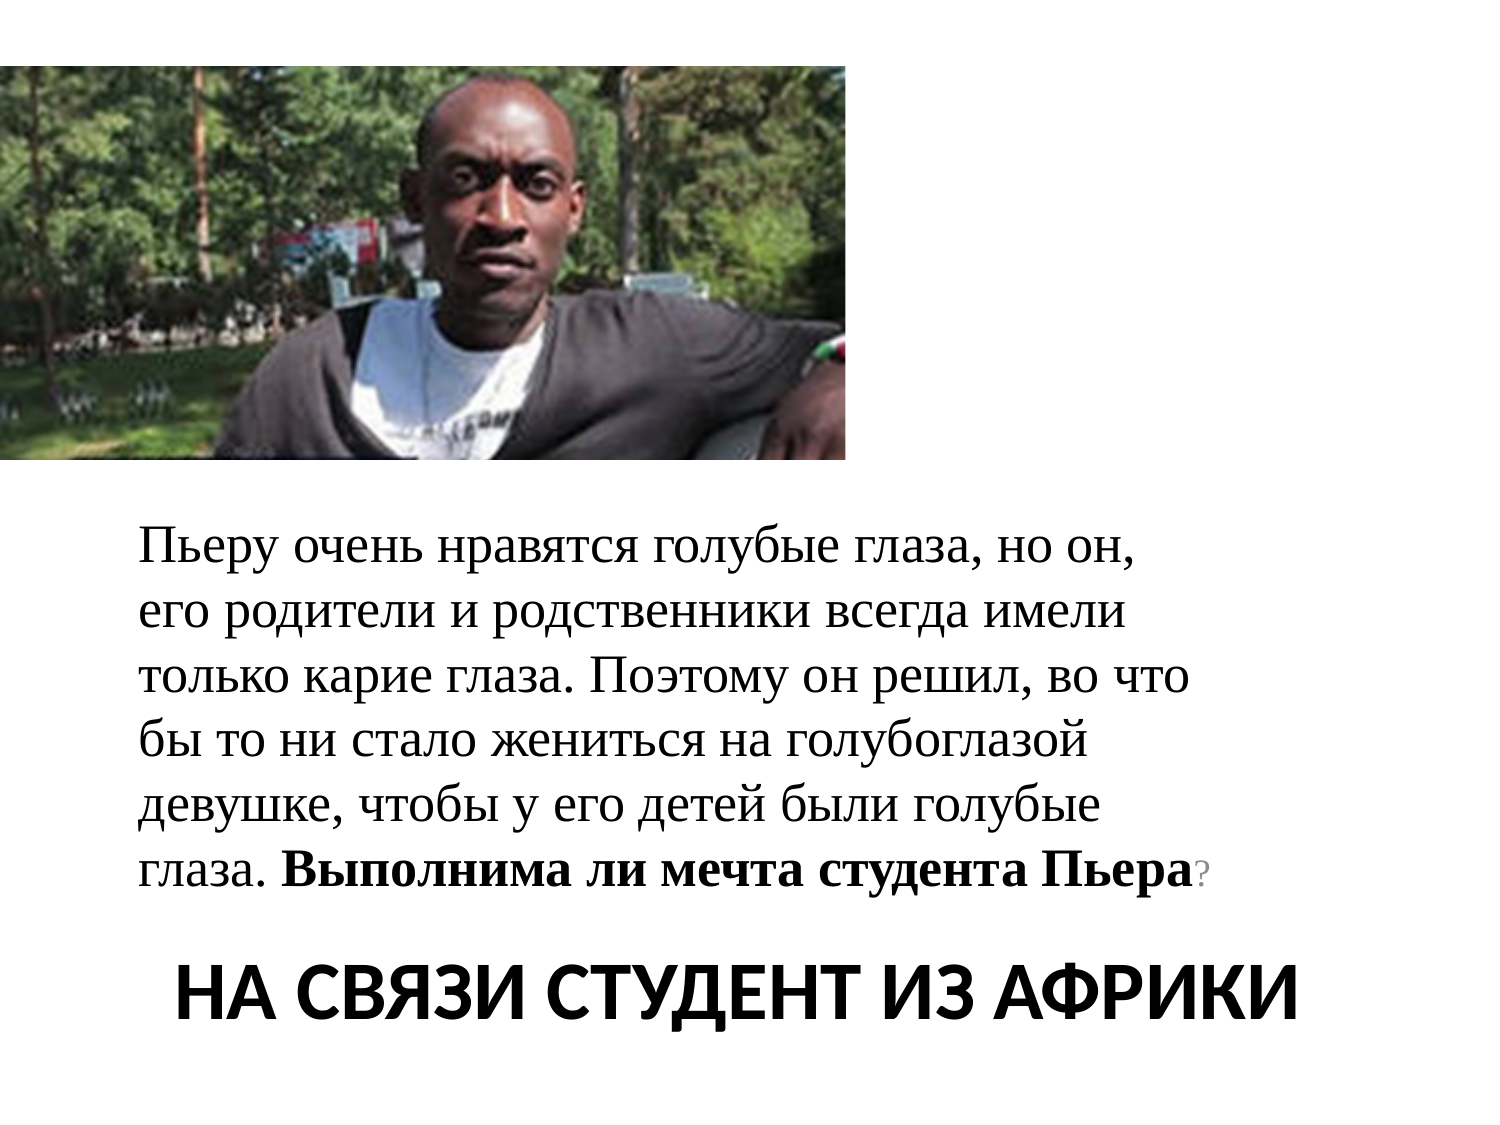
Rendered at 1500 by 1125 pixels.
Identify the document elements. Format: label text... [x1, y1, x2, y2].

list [0, 66, 846, 460]
title На связи студент из Африки [159, 928, 1500, 1125]
list Пьеру очень нравятся голубые глаза, но он, его родители и родственники всегда имели только карие глаза. Поэтому он решил, во что бы то ни стало жениться на голубоглазой девушке, чтобы у его детей были голубые глаза. Выполнима ли мечта студента Пьера? [123, 491, 1234, 906]
